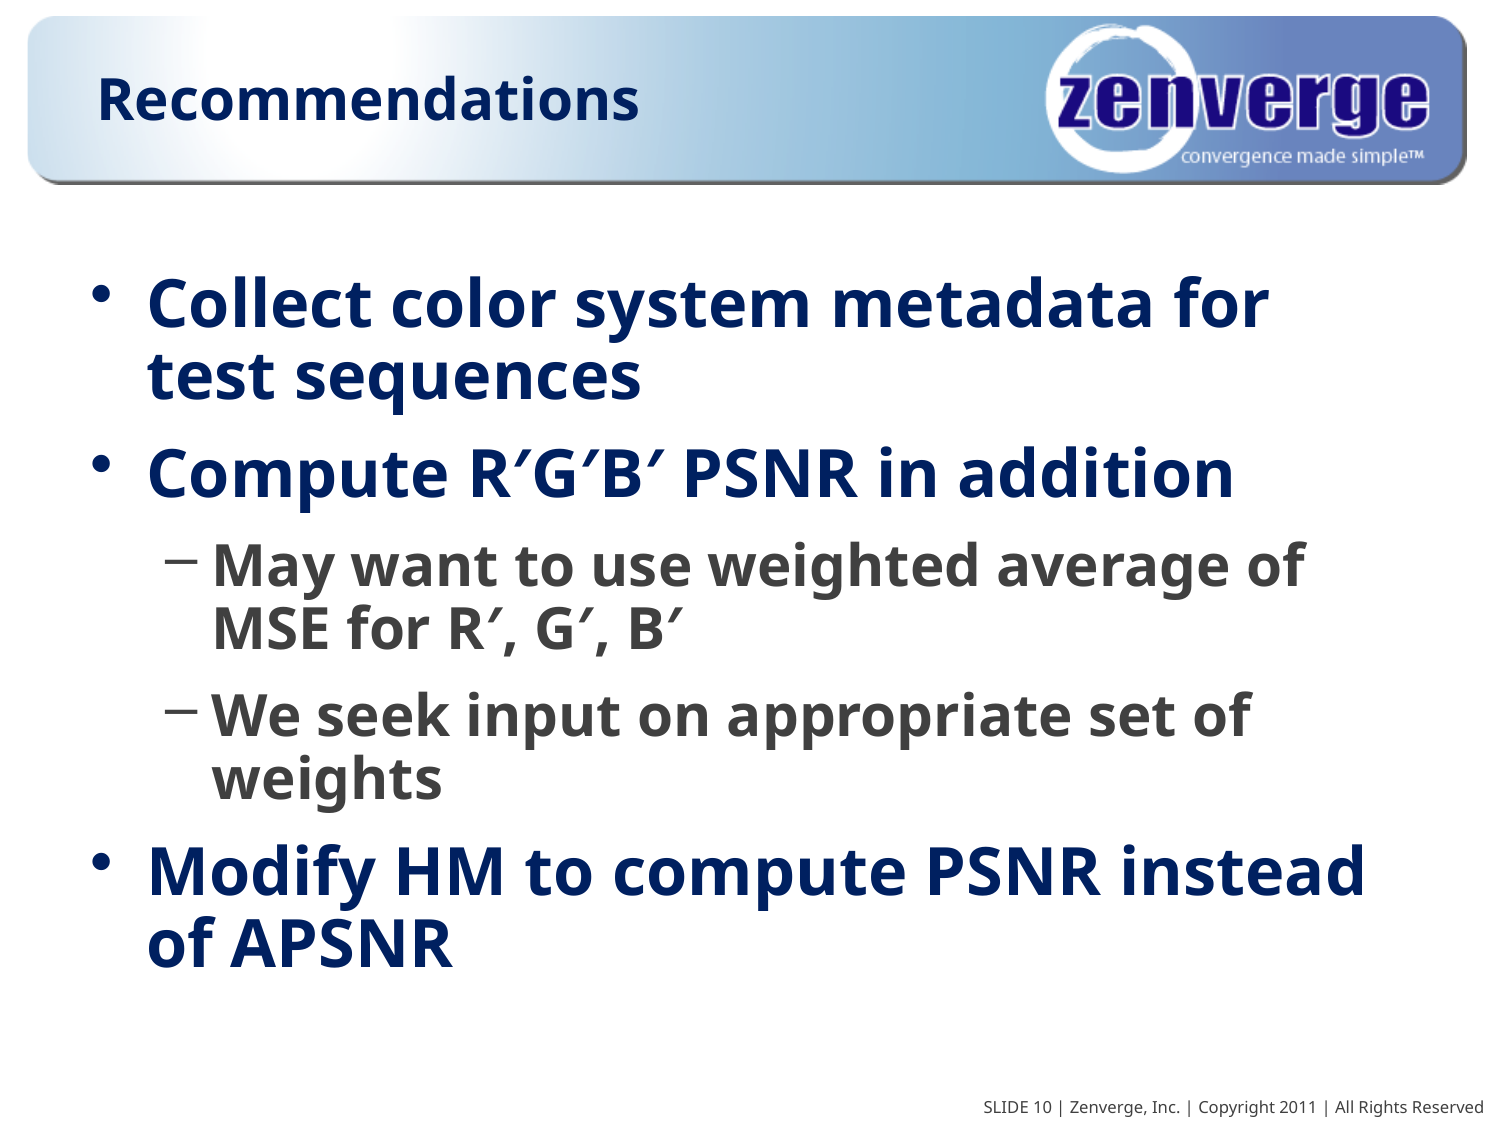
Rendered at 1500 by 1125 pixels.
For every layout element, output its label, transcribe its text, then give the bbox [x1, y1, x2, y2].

title Recommendations [80, 25, 989, 169]
picture [27, 16, 1467, 185]
list Collect color system metadata for test sequences Compute R′G′B′ PSNR in addition May want to use weighted average of MSE for R′, G′, B′ We seek input on appropriate set of weights Modify HM to compute PSNR instead of APSNR [74, 262, 1426, 1006]
